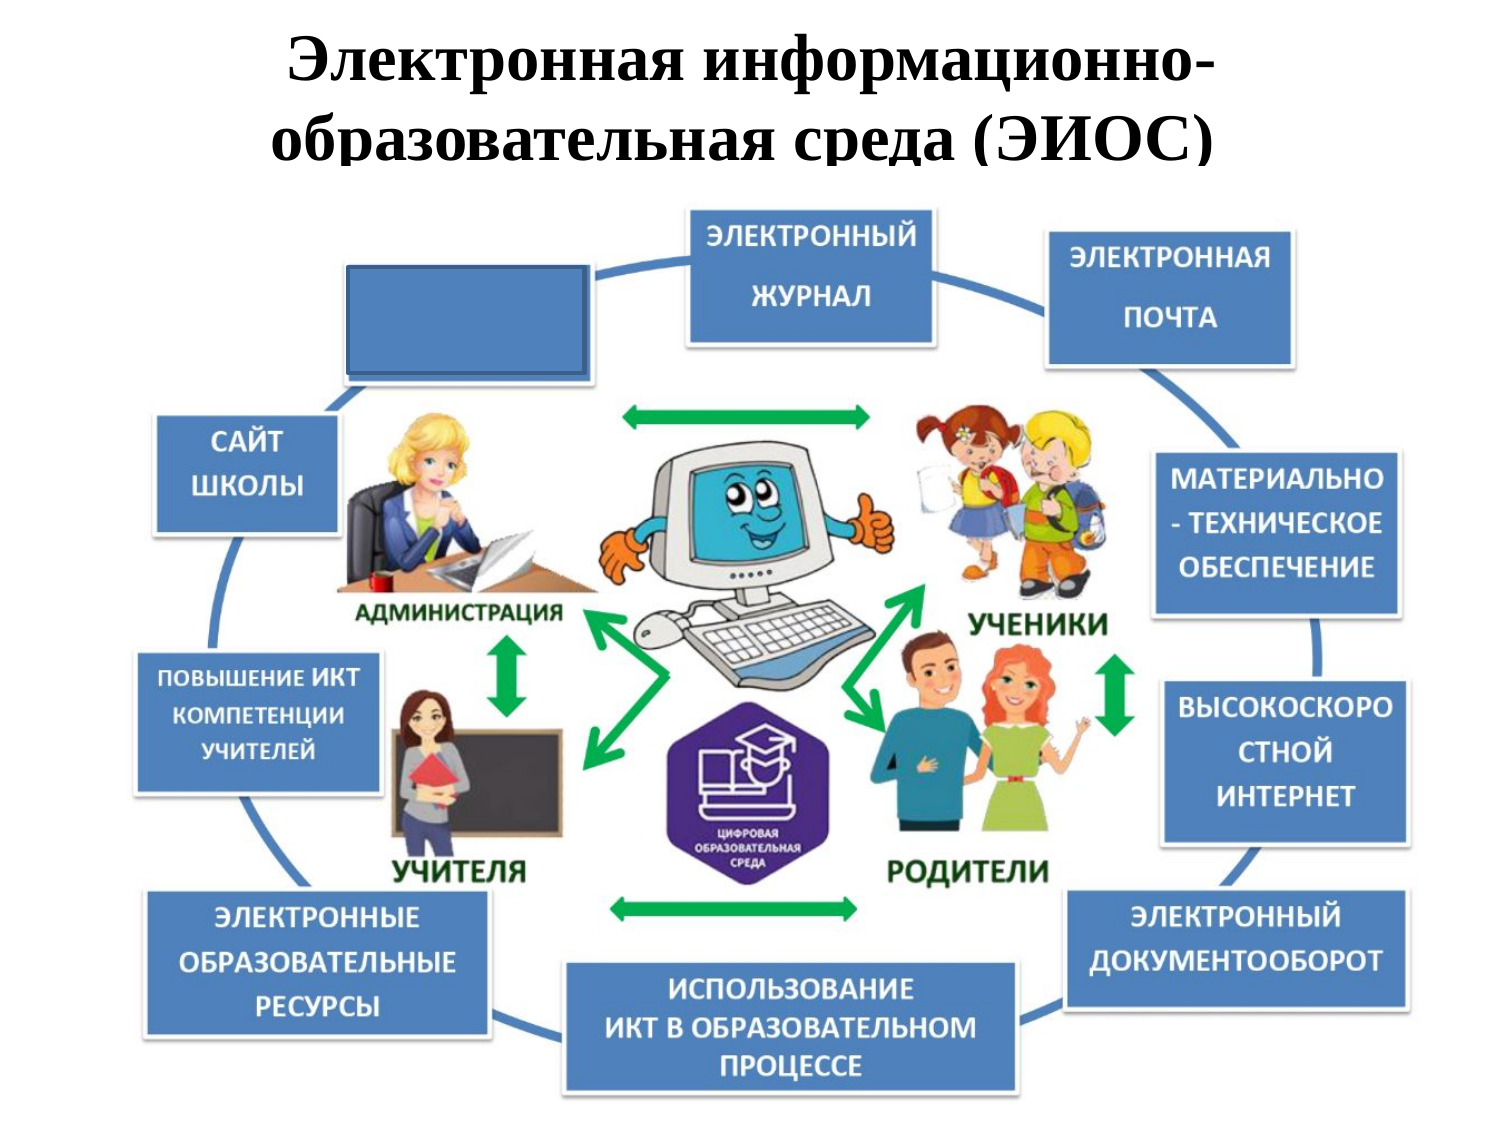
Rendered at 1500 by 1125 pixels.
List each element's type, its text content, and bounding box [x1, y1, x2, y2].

title Электронная информационно-образовательная среда (ЭИОС) [76, 0, 1427, 188]
picture [100, 166, 1436, 1111]
